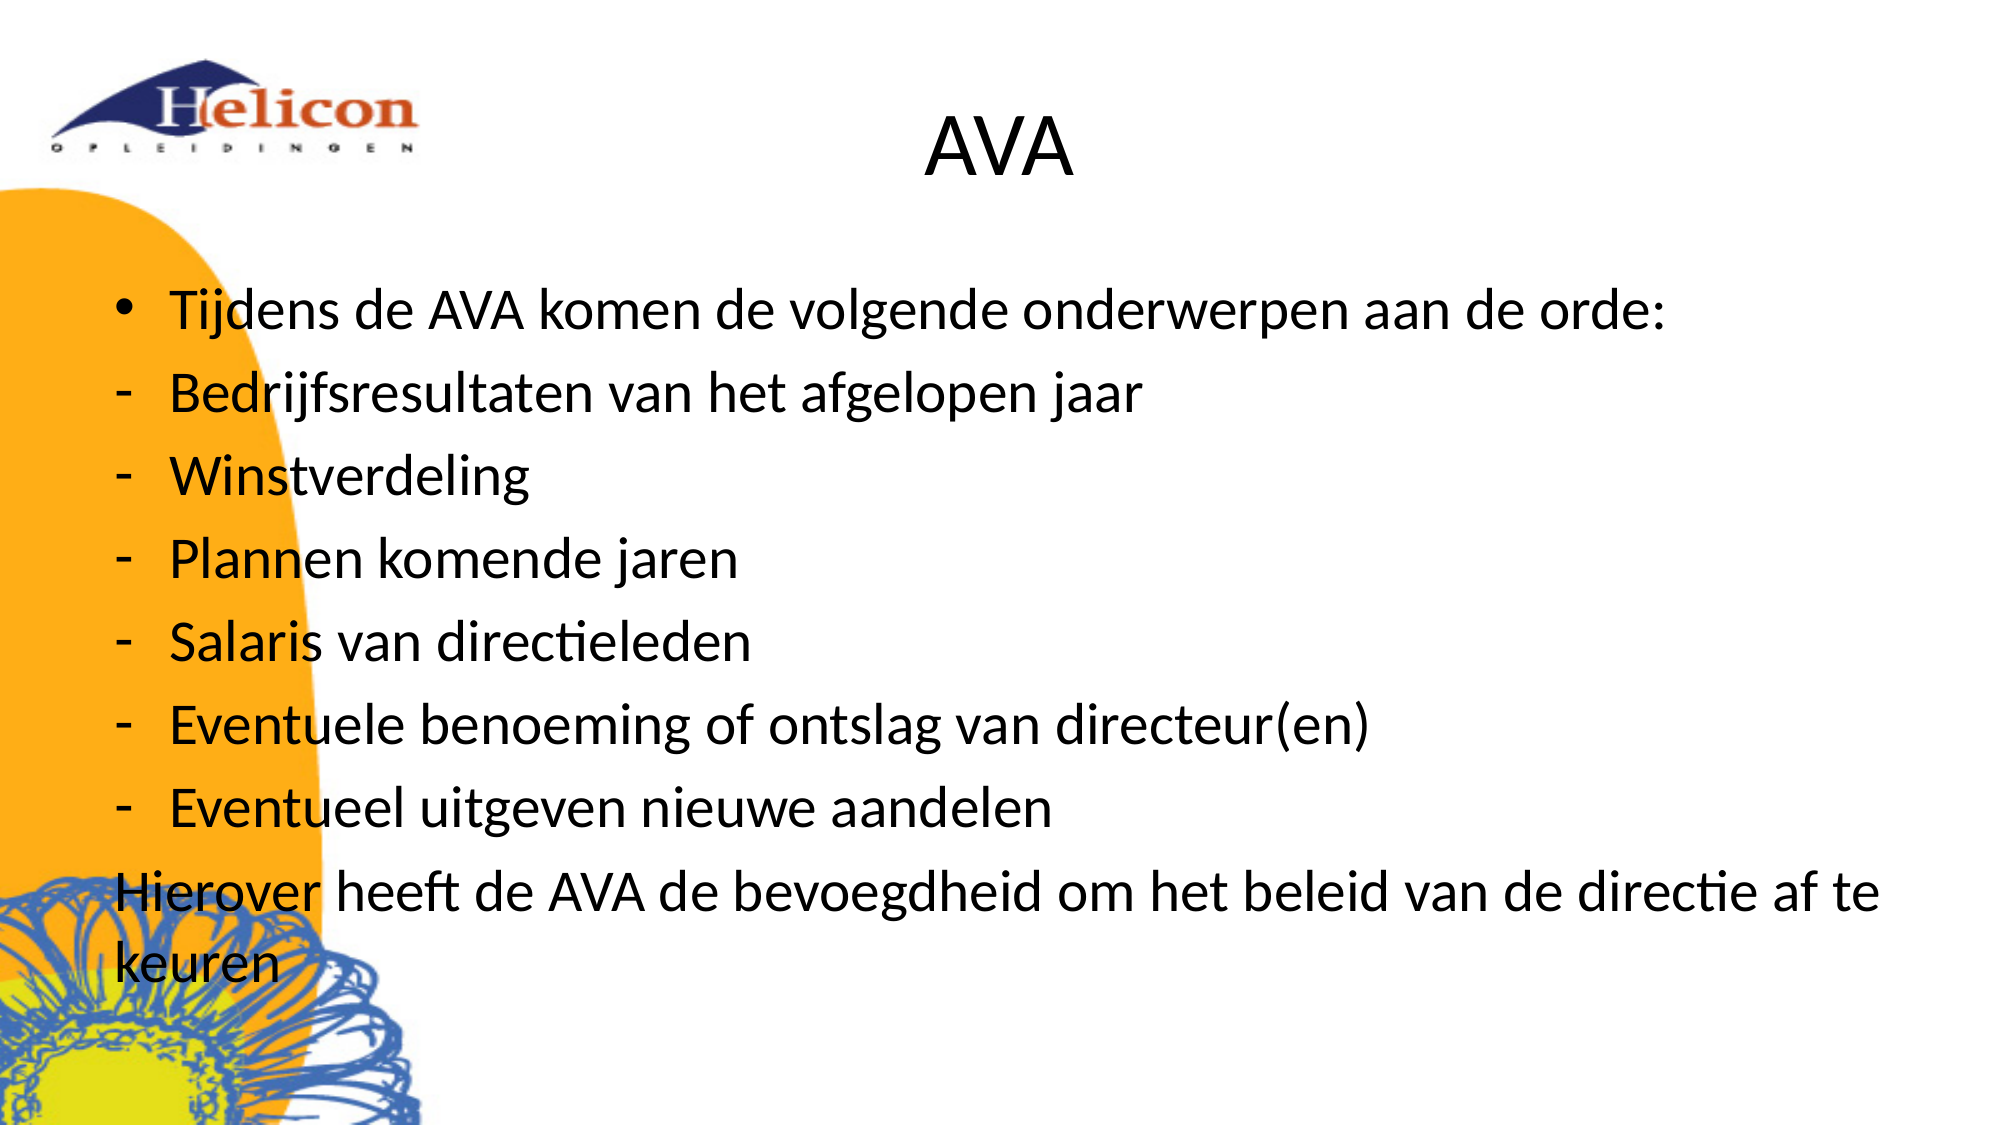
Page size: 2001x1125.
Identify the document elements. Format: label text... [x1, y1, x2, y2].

picture [0, 0, 2001, 1125]
list Tijdens de AVA komen de volgende onderwerpen aan de orde: Bedrijfsresultaten van het afgelopen jaar Winstverdeling Plannen komende jaren Salaris van directieleden Eventuele benoeming of ontslag van directeur(en) Eventueel uitgeven nieuwe aandelen Hierover heeft de AVA de bevoegdheid om het beleid van de directie af te keuren [99, 262, 1900, 1005]
title AVA [99, 45, 1900, 233]
